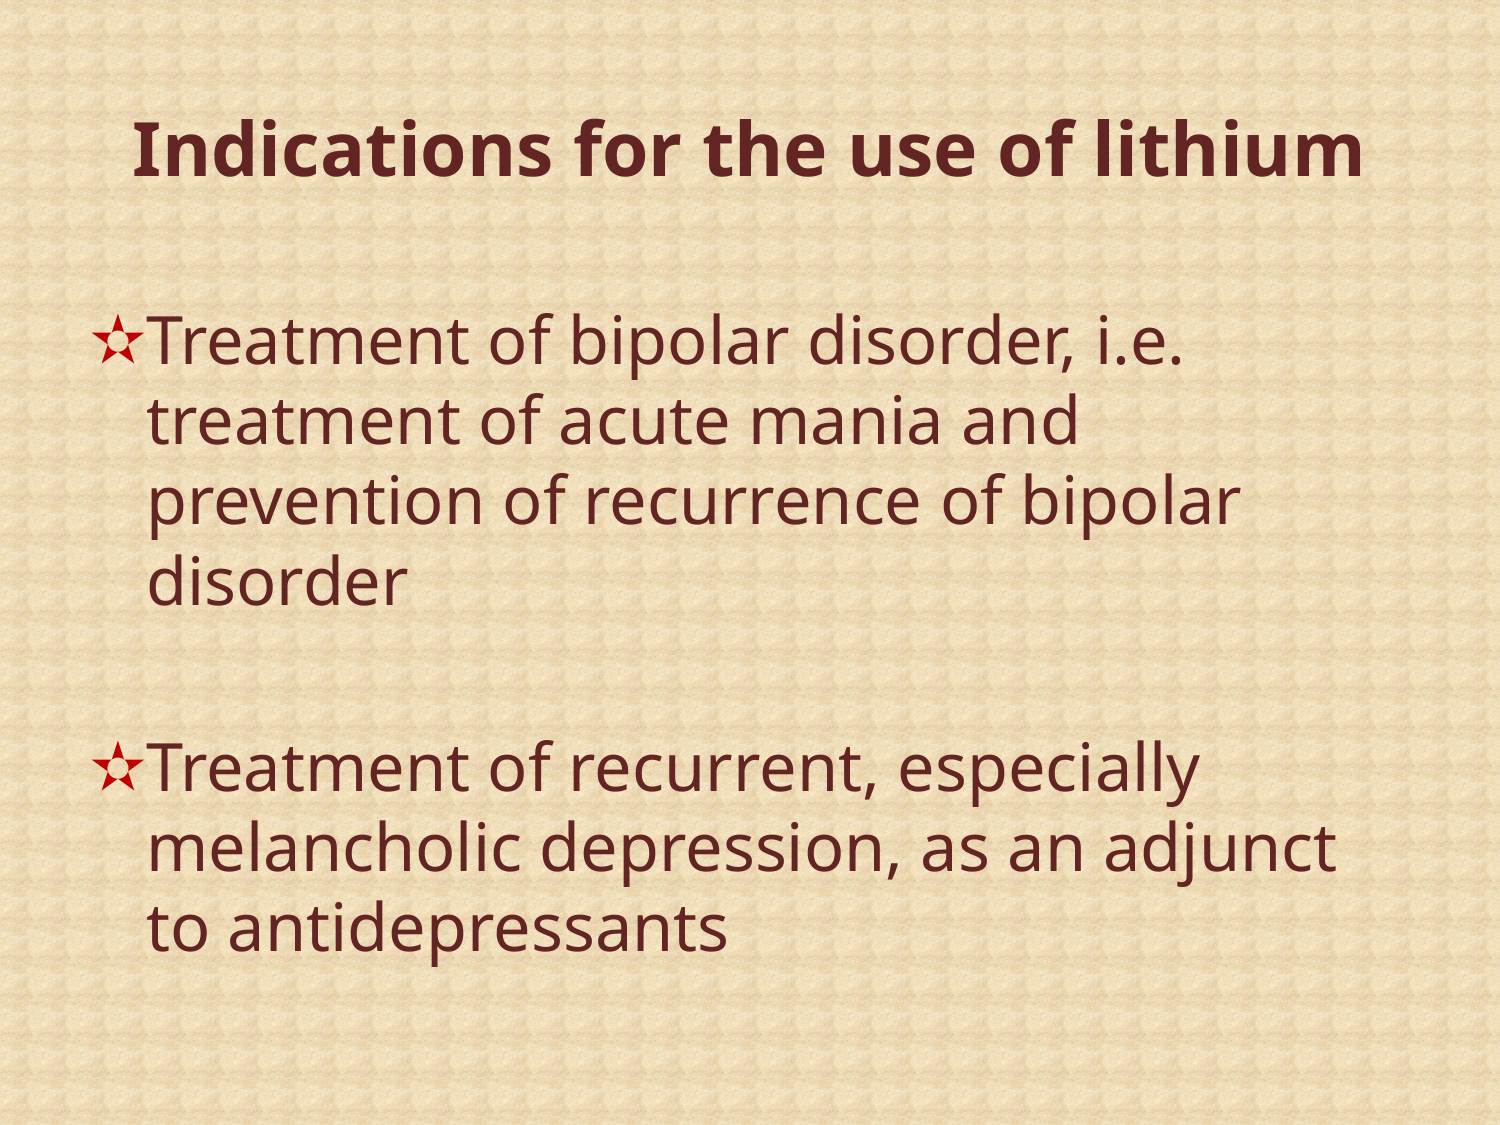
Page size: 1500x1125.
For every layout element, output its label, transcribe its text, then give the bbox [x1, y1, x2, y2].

picture [0, 0, 1500, 1125]
list Indications for the use of lithium Treatment of bipolar disorder, i.e. treatment of acute mania and prevention of recurrence of bipolar disorder Treatment of recurrent, especially melancholic depression, as an adjunct to antidepressants [75, 93, 1425, 1005]
